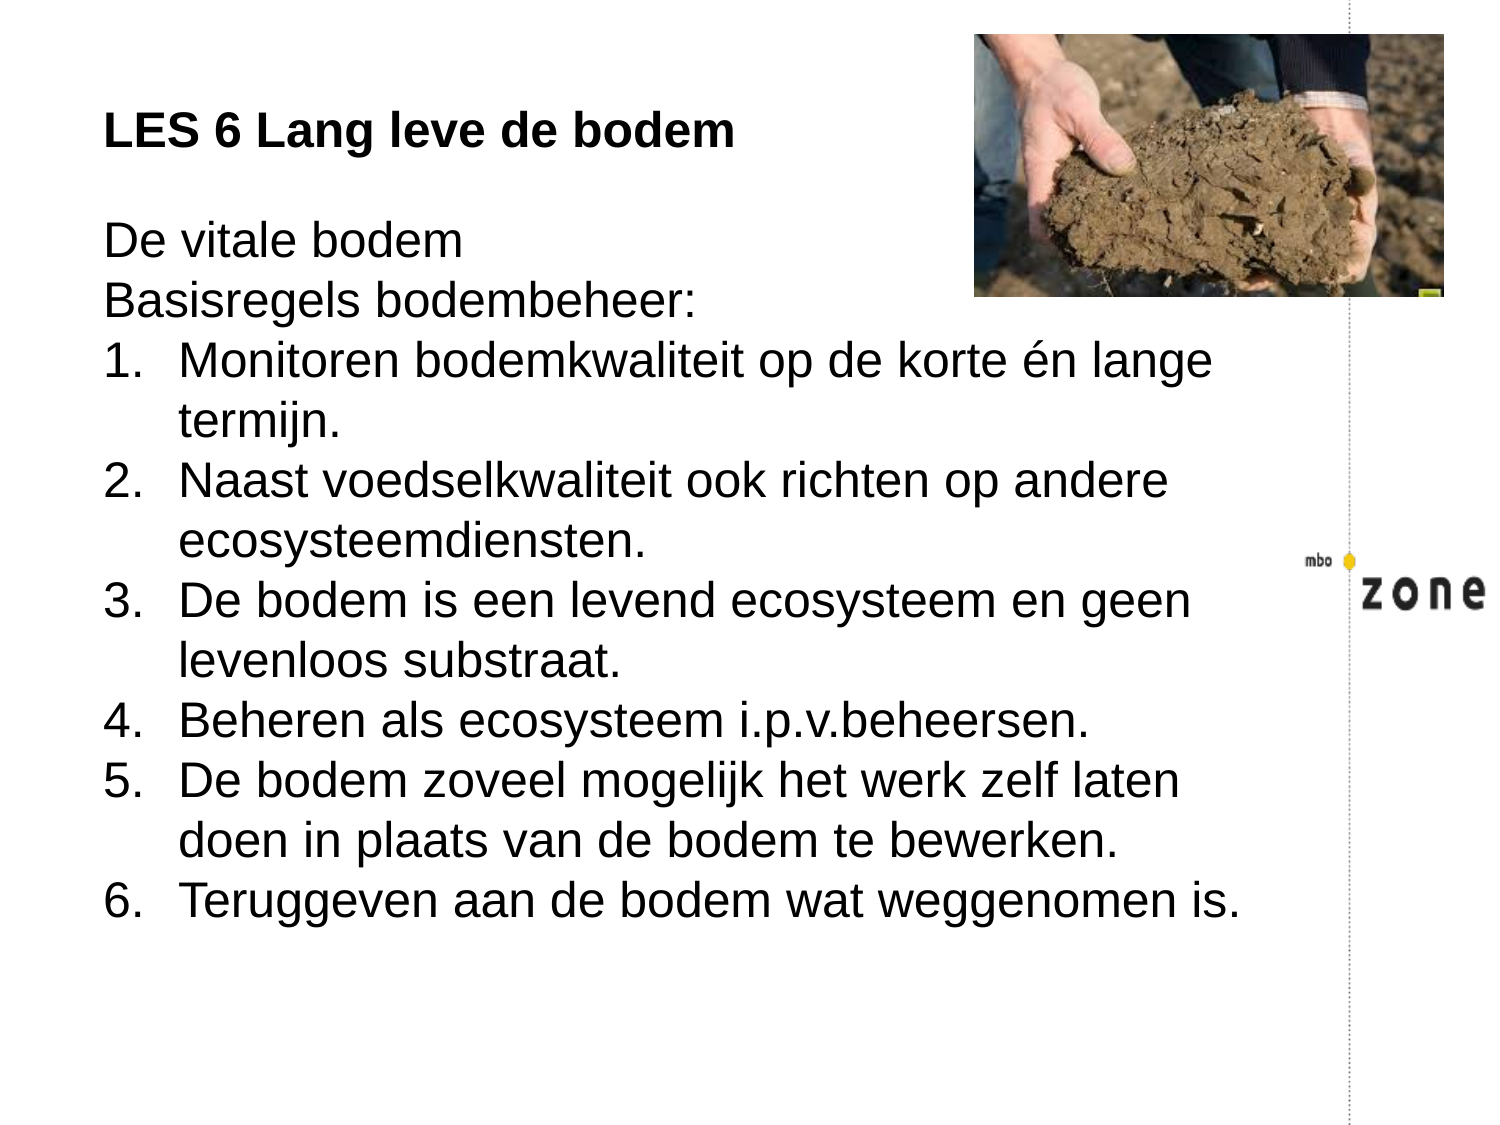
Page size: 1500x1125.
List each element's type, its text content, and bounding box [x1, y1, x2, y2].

picture [974, 0, 1500, 1125]
text_box LES 6 Lang leve de bodem [88, 89, 974, 165]
text_box De vitale bodem Basisregels bodembeheer: Monitoren bodemkwaliteit op de korte én lange termijn. Naast voedselkwaliteit ook richten op andere ecosysteemdiensten. De bodem is een levend ecosysteem en geen levenloos substraat. Beheren als ecosysteem i.p.v.beheersen. De bodem zoveel mogelijk het werk zelf laten doen in plaats van de bodem te bewerken. Teruggeven aan de bodem wat weggenomen is. [88, 199, 1270, 1055]
